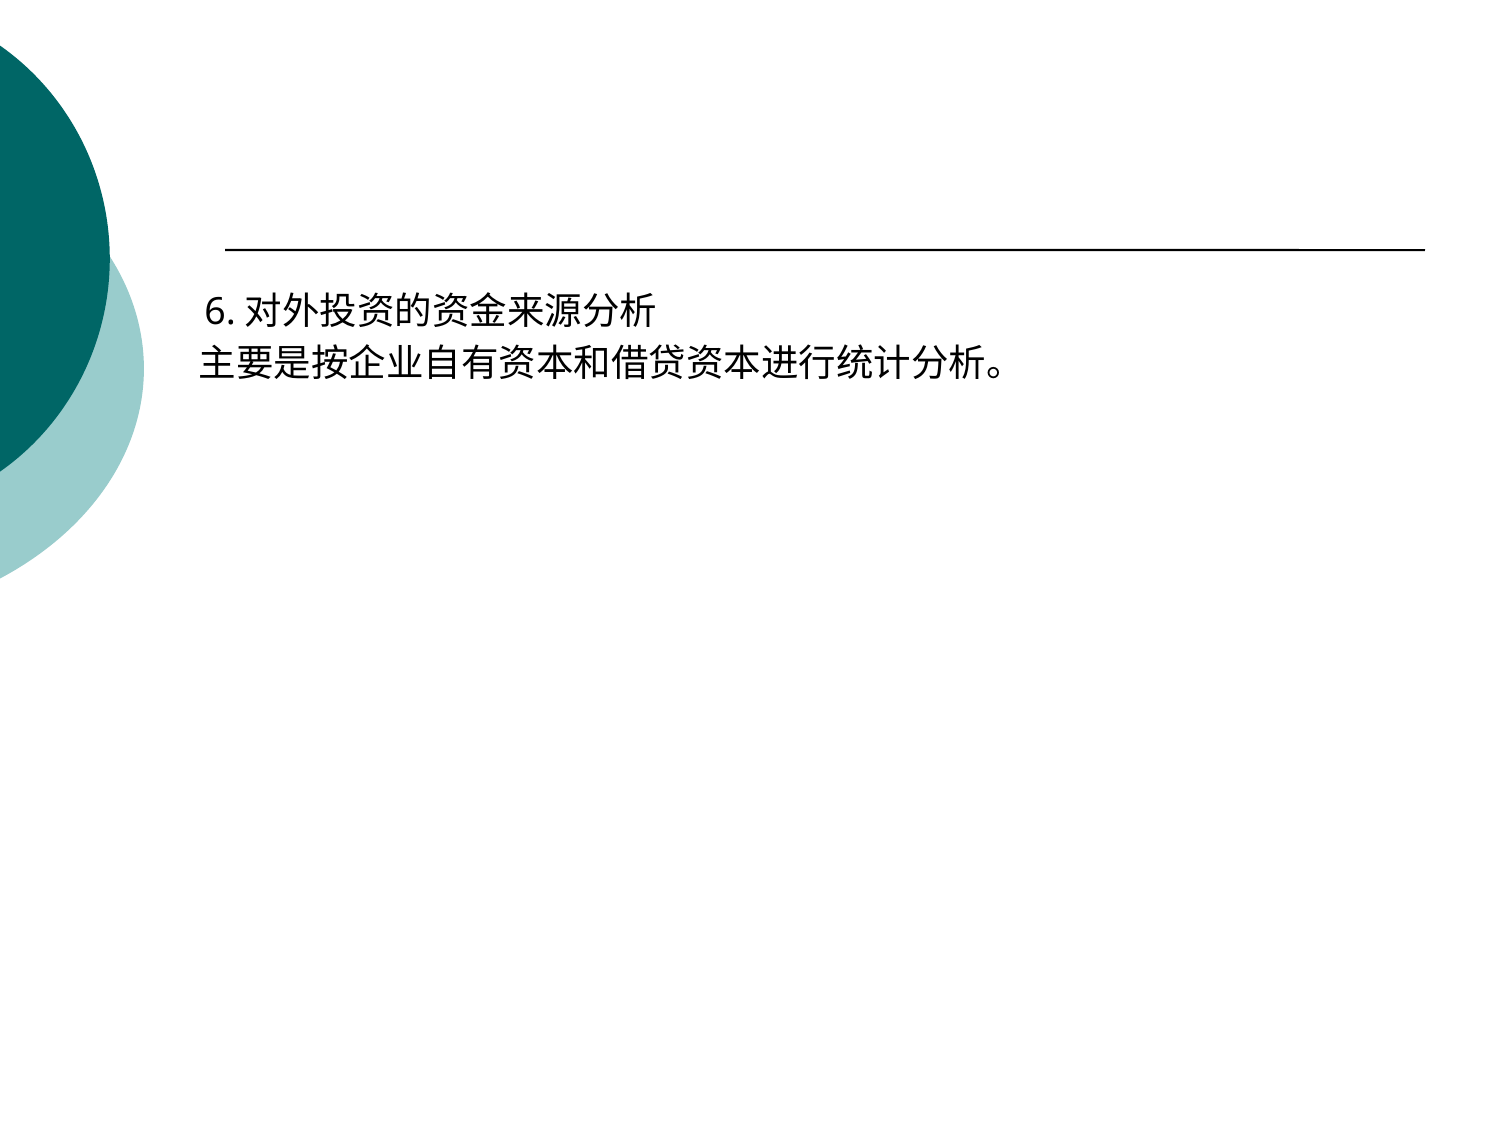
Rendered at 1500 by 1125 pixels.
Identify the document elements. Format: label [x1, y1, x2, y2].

list [140, 279, 1447, 428]
